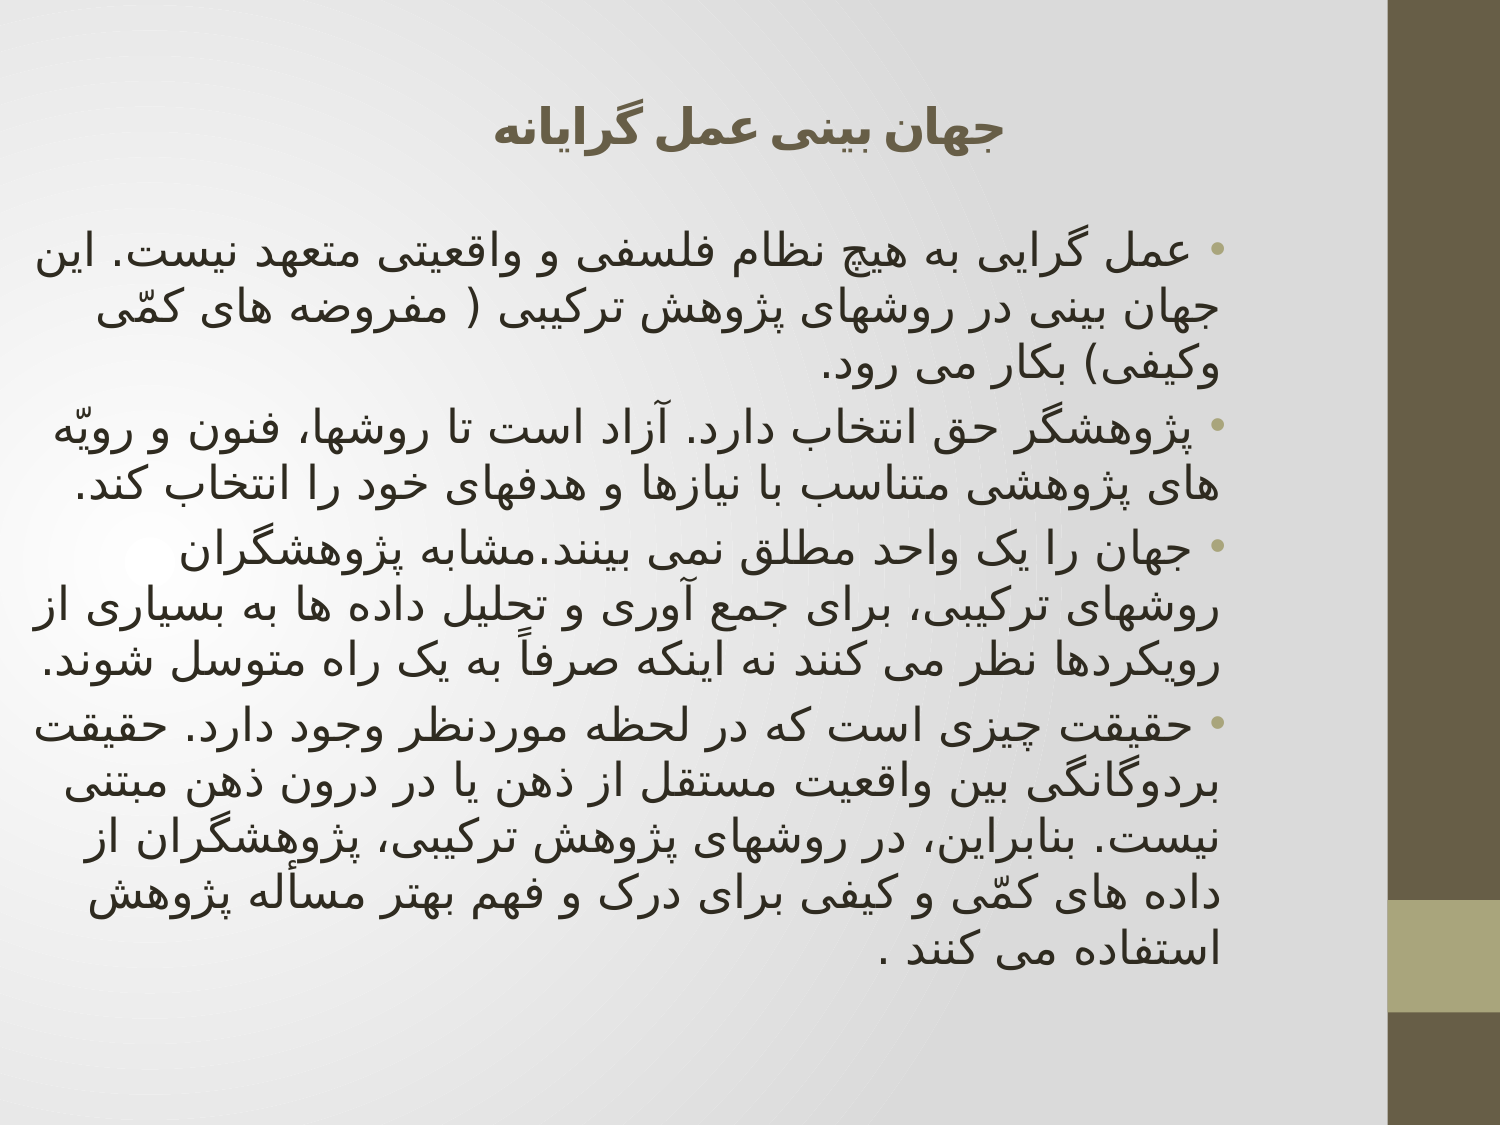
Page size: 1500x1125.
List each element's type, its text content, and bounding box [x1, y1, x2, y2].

subtitle عمل گرایی به هیچ نظام فلسفی و واقعیتی متعهد نیست. این جهان بینی در روشهای پژوهش ترکیبی ( مفروضه های کمّی وکیفی) بکار می رود. پژوهشگر حق انتخاب دارد. آزاد است تا روشها، فنون و رویّه های پژوهشی متناسب با نیازها و هدفهای خود را انتخاب کند. جهان را یک واحد مطلق نمی بینند.مشابه پژوهشگران روشهای ترکیبی، برای جمع آوری و تحلیل داده ها به بسیاری از رویکردها نظر می کنند نه اینکه صرفاً به یک راه متوسل شوند. حقیقت چیزی است که در لحظه موردنظر وجود دارد. حقیقت بردوگانگی بین واقعیت مستقل از ذهن یا در درون ذهن مبتنی نیست. بنابراین، در روشهای پژوهش ترکیبی، پژوهشگران از داده های کمّی و کیفی برای درک و فهم بهتر مسأله پژوهش استفاده می کنند . [0, 212, 1238, 1063]
title جهان بینی عمل گرایانه [112, 50, 1388, 163]
